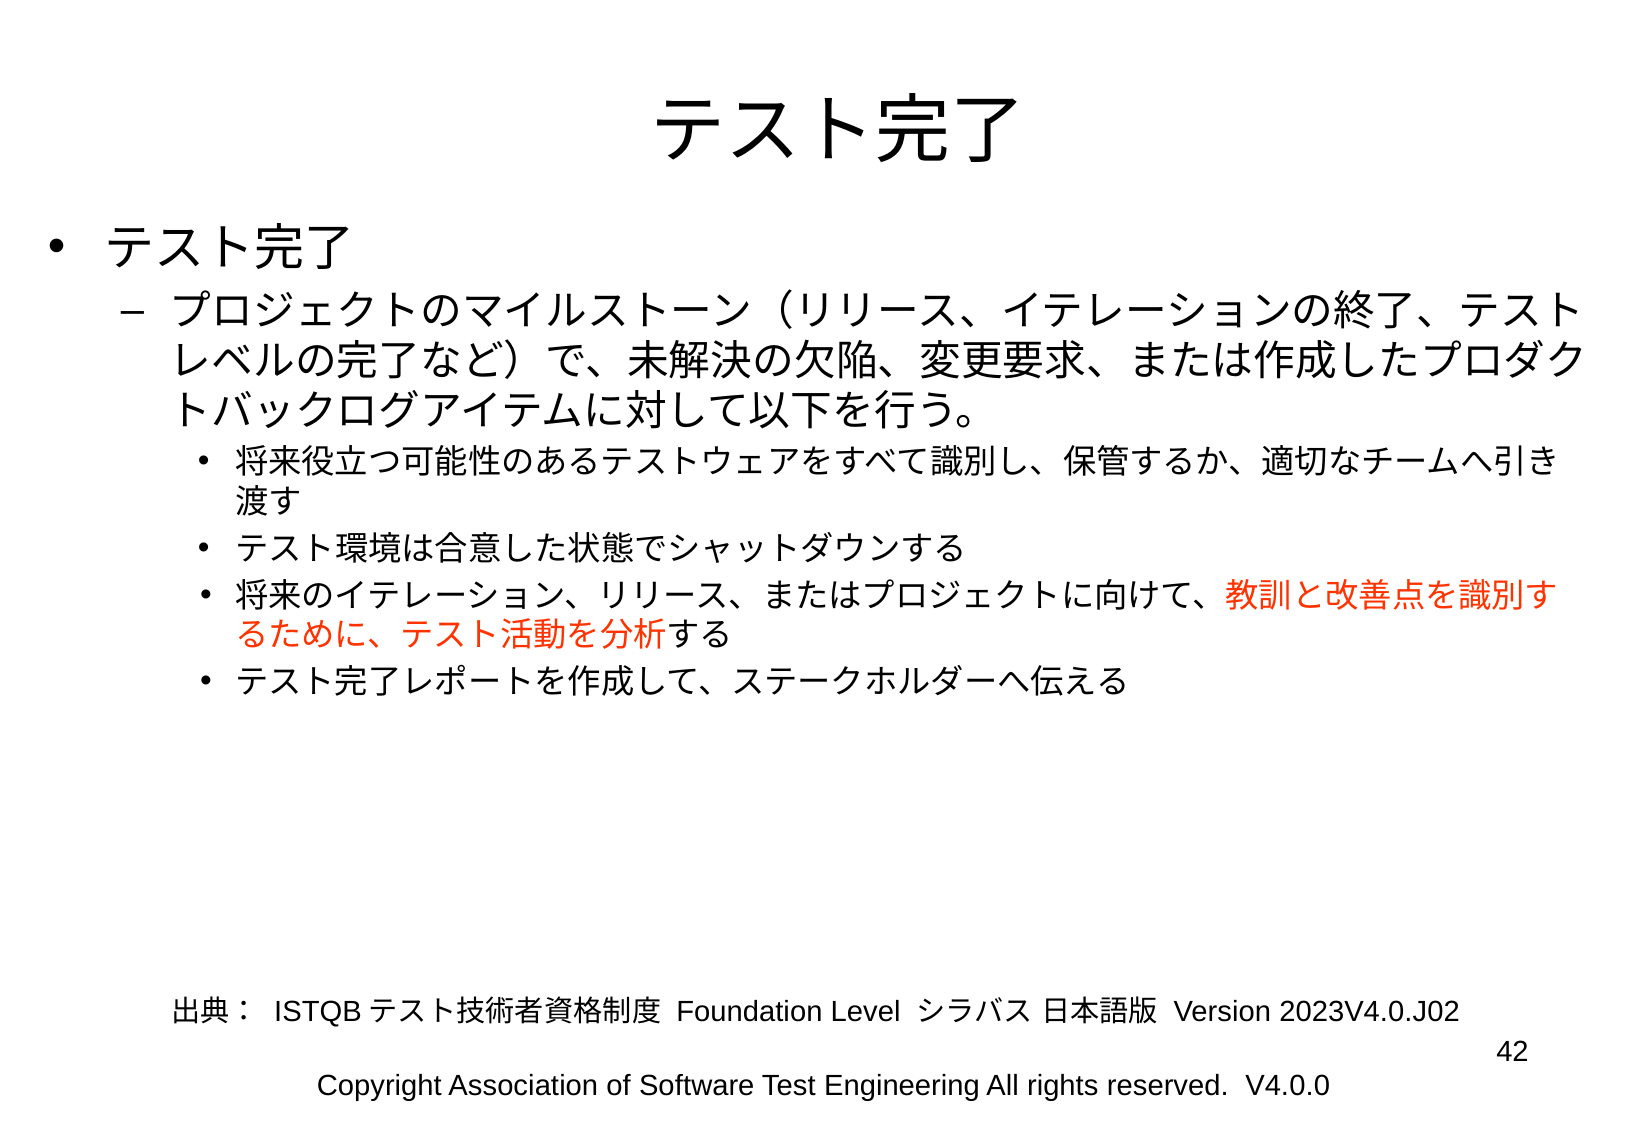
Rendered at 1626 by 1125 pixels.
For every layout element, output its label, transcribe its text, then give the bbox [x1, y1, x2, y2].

slide_number ‹#› [1164, 1035, 1544, 1103]
list テスト完了 プロジェクトのマイルストーン（リリース、イテレーションの終了、テストレベルの完了など）で、未解決の欠陥、変更要求、または作成したプロダクトバックログアイテムに対して以下を行う。 将来役立つ可能性のあるテストウェアをすべて識別し、保管するか、適切なチームへ引き渡す テスト環境は合意した状態でシャットダウンする 将来のイテレーション、リリース、またはプロジェクトに向けて、教訓と改善点を識別するために、テスト活動を分析する テスト完了レポートを作成して、ステークホルダーへ伝える [32, 208, 1604, 1035]
title テスト完了 [137, 87, 1538, 167]
footer Copyright Association of Software Test Engineering All rights reserved. V4.0.0 [233, 1058, 1164, 1103]
text_box 出典： ISTQBテスト技術者資格制度 Foundation Level シラバス 日本語版 Version 2023V4.0.J02 [51, 984, 1580, 1035]
